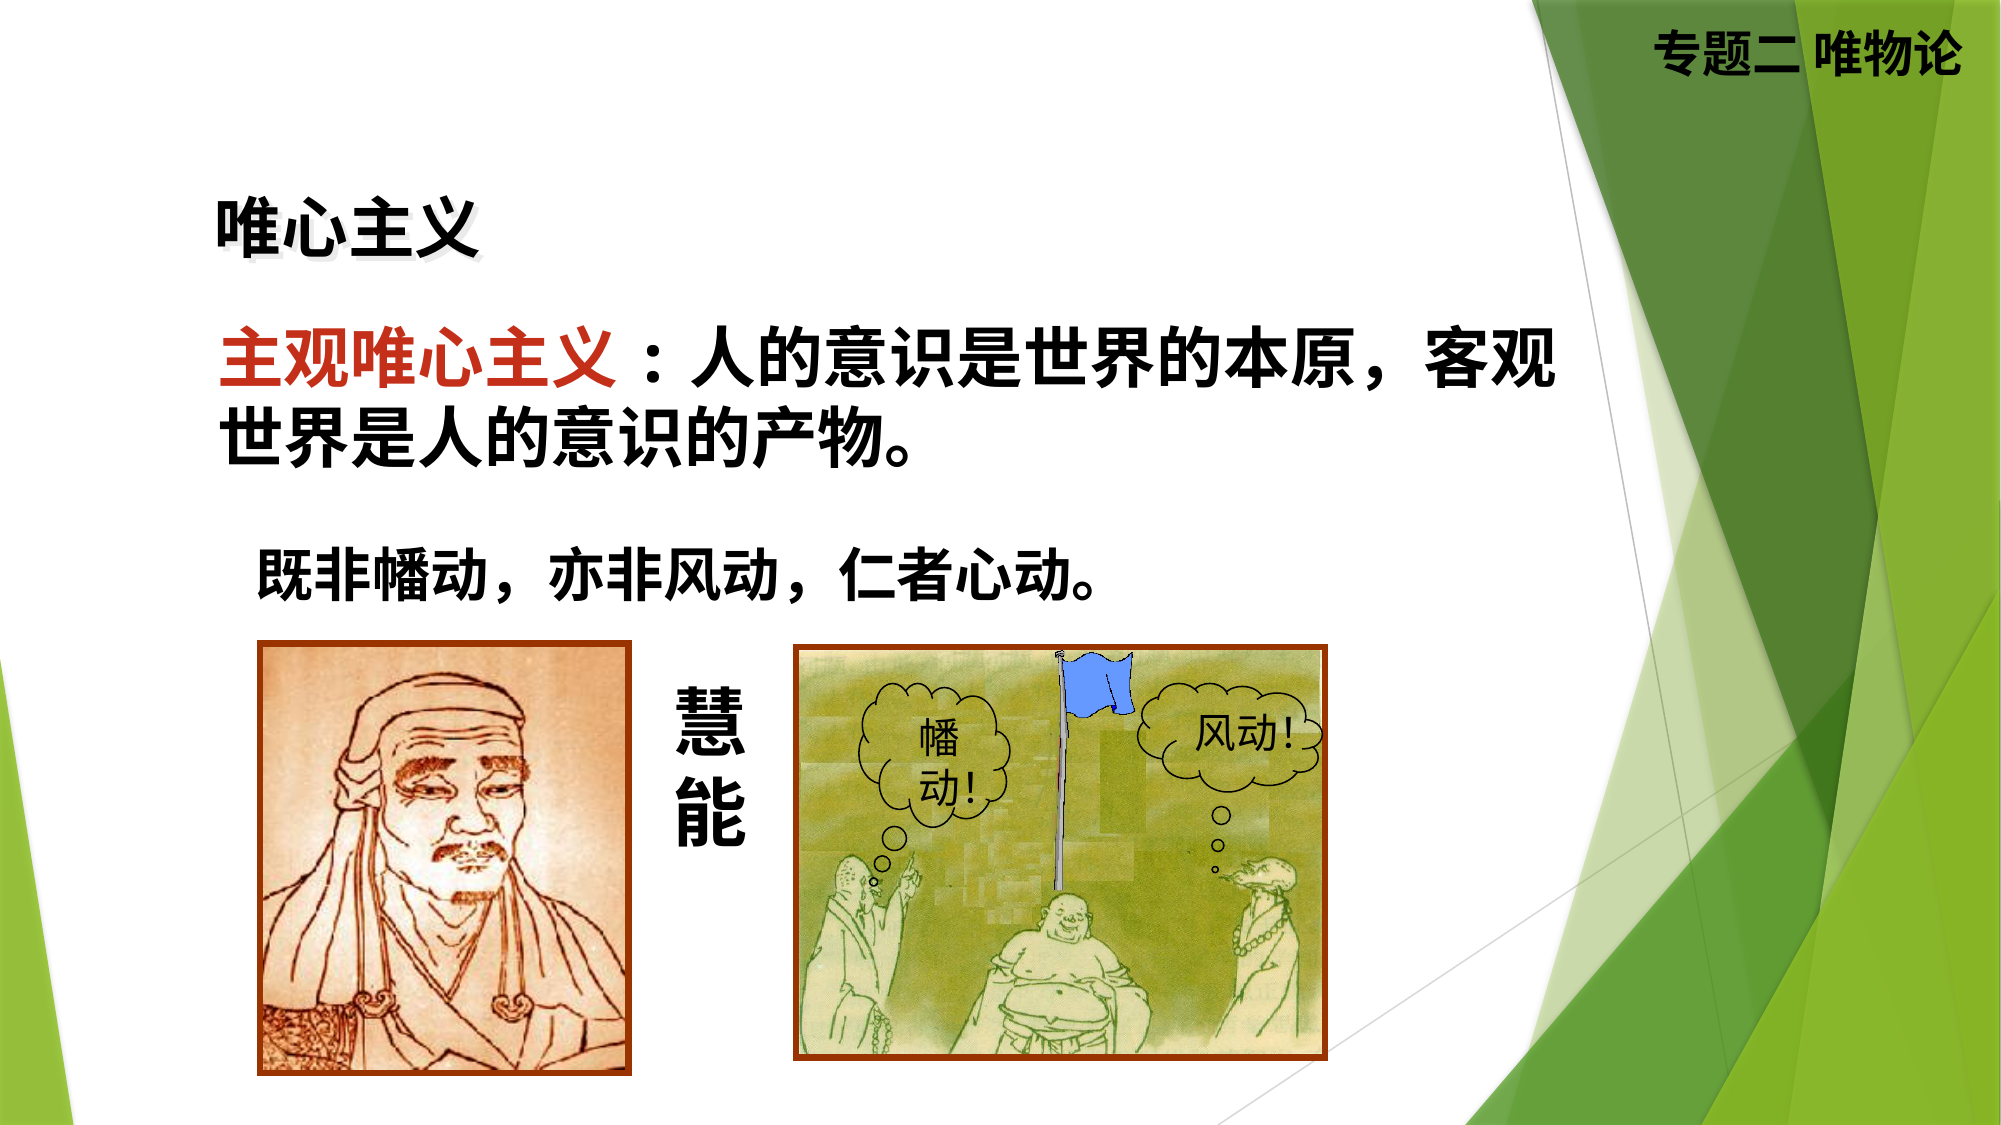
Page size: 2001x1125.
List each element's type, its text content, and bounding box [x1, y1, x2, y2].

text_box 主观唯心主义:人的意识是世界的本原，客观世界是人的意识的产物。 [202, 308, 1577, 484]
text_box 唯心主义 [200, 178, 626, 274]
picture [262, 646, 626, 1071]
picture [798, 649, 1323, 1055]
text_box 既非幡动，亦非风动，仁者心动。 [241, 531, 1539, 616]
text_box 慧能 [657, 668, 739, 863]
